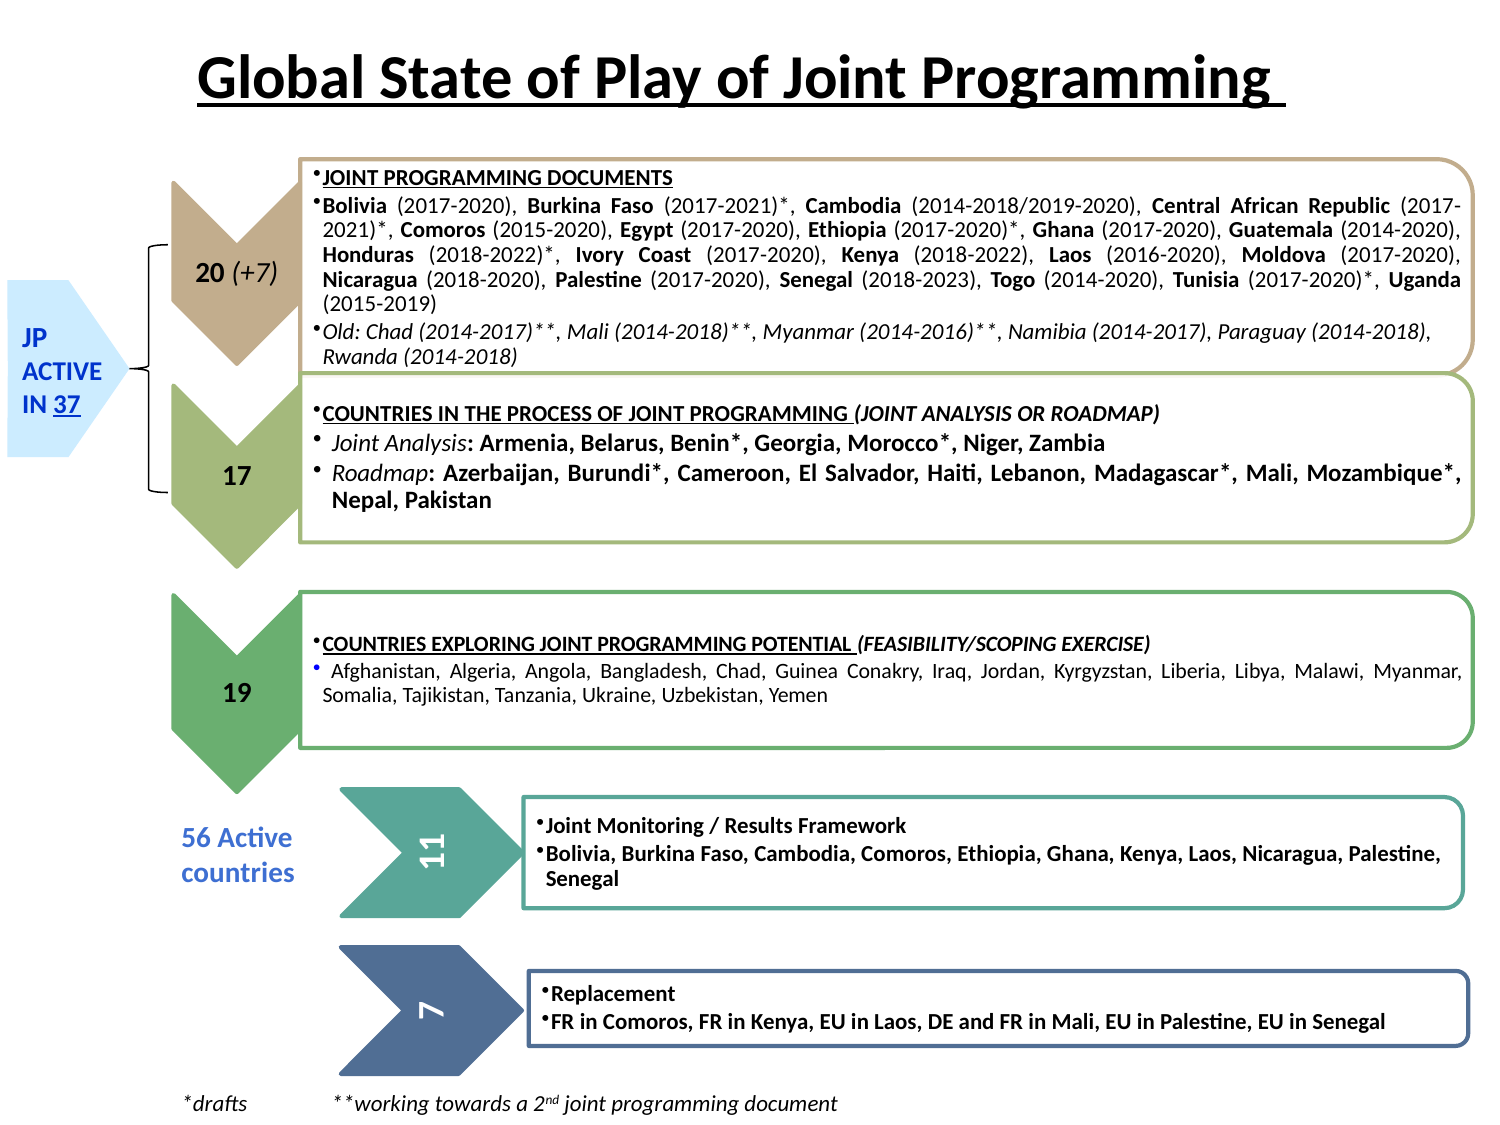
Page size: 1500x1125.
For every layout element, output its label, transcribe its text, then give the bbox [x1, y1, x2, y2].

text_box *drafts **working towards a 2nd joint programming document [166, 1081, 1164, 1124]
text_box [173, 148, 1473, 1112]
text_box Global State of Play of Joint Programming [27, 28, 1457, 119]
text_box [130, 244, 168, 493]
text_box JP ACTIVE IN 37 [7, 280, 130, 458]
